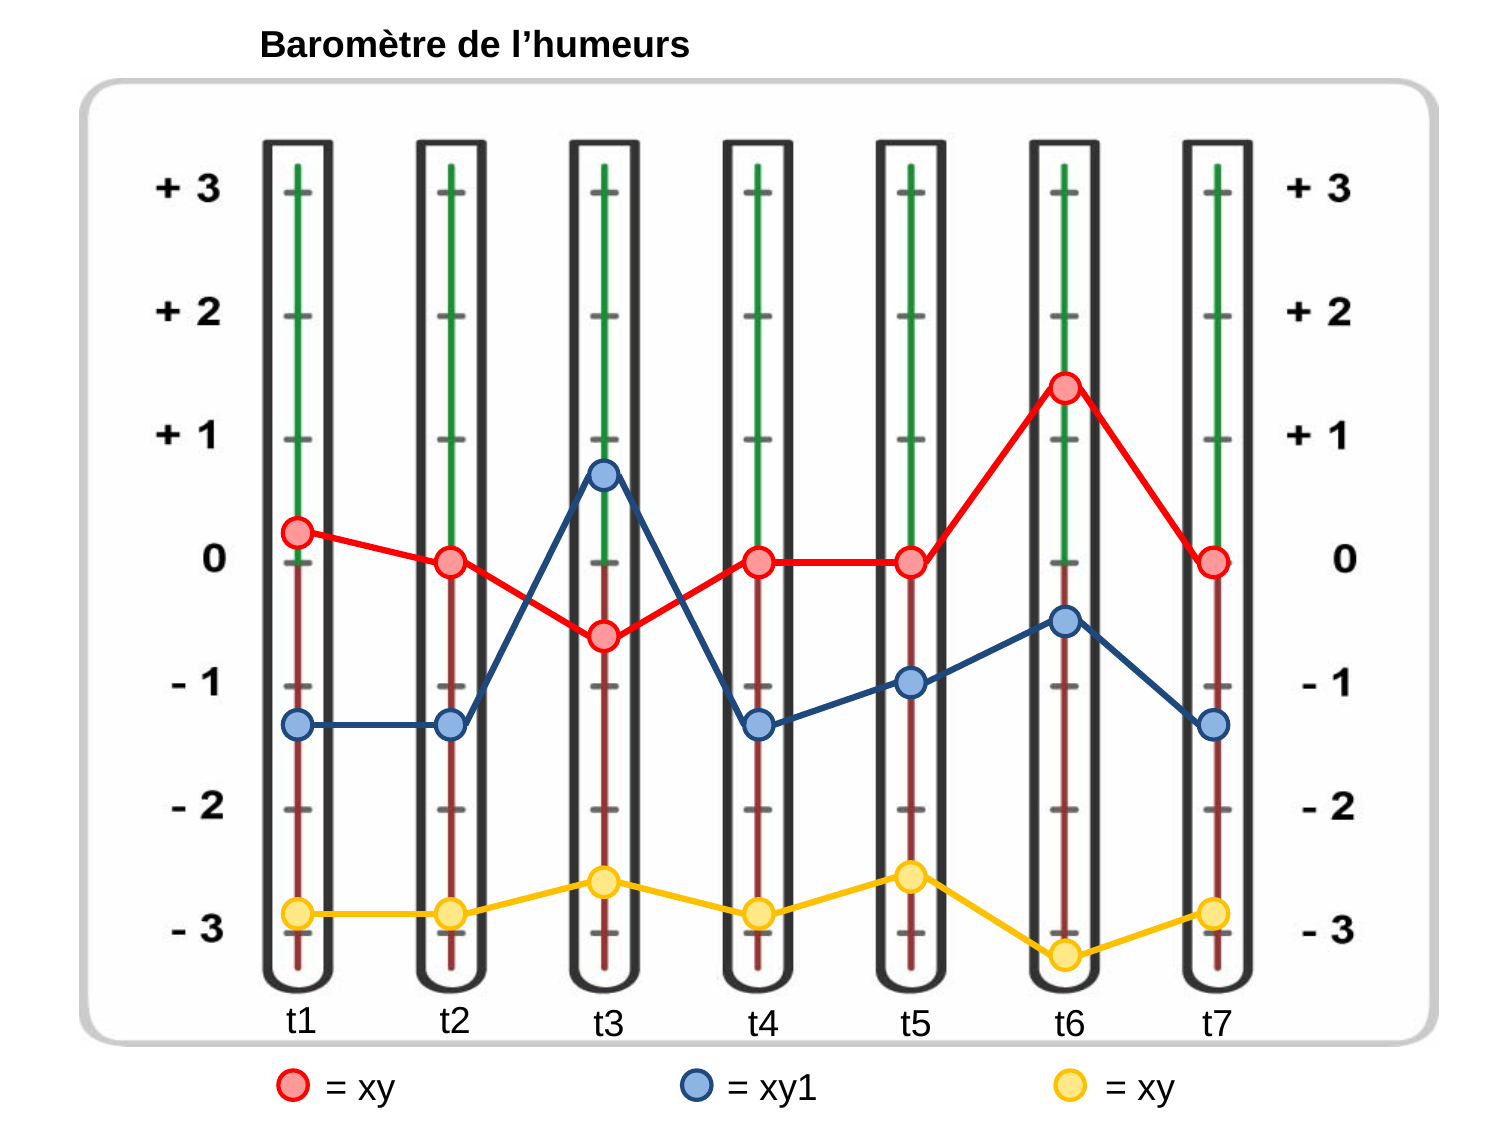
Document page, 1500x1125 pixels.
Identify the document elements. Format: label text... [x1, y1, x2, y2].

text_box [743, 897, 775, 931]
text_box [749, 545, 776, 580]
text_box [1048, 604, 1082, 639]
text_box [280, 897, 315, 931]
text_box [925, 621, 1051, 683]
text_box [465, 475, 590, 726]
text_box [1079, 913, 1200, 956]
text_box = xy [1088, 1059, 1248, 1111]
text_box [587, 458, 621, 493]
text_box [1079, 621, 1200, 726]
text_box t5 [836, 995, 990, 1047]
text_box [433, 897, 466, 931]
text_box [280, 708, 315, 742]
text_box [894, 860, 928, 894]
text_box [894, 665, 926, 700]
text_box t4 [684, 995, 836, 1047]
text_box [280, 516, 315, 550]
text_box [925, 387, 1051, 563]
text_box = xy1 [710, 1059, 870, 1111]
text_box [618, 475, 745, 726]
text_box [743, 708, 774, 742]
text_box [312, 532, 436, 563]
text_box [618, 882, 745, 915]
text_box = xy [309, 1059, 468, 1111]
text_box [465, 882, 590, 915]
text_box t6 [990, 995, 1138, 1047]
text_box t3 [529, 995, 684, 1047]
text_box [679, 1068, 710, 1102]
picture [79, 78, 1439, 1047]
text_box [594, 619, 613, 654]
text_box [435, 545, 459, 580]
text_box [587, 865, 621, 900]
text_box [1198, 545, 1231, 580]
text_box [894, 545, 926, 580]
text_box [1198, 708, 1231, 742]
text_box Baromètre de l’humeurs [243, 17, 1424, 68]
text_box t1 [222, 993, 375, 1044]
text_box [773, 682, 897, 726]
text_box t2 [375, 993, 535, 1044]
text_box [276, 1068, 309, 1102]
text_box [925, 876, 1051, 956]
text_box t7 [1138, 995, 1297, 1047]
text_box [1048, 371, 1082, 406]
text_box [433, 708, 466, 742]
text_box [1079, 387, 1200, 563]
text_box [1197, 897, 1231, 931]
text_box [1053, 1068, 1088, 1102]
text_box [1050, 938, 1080, 973]
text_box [773, 876, 897, 915]
